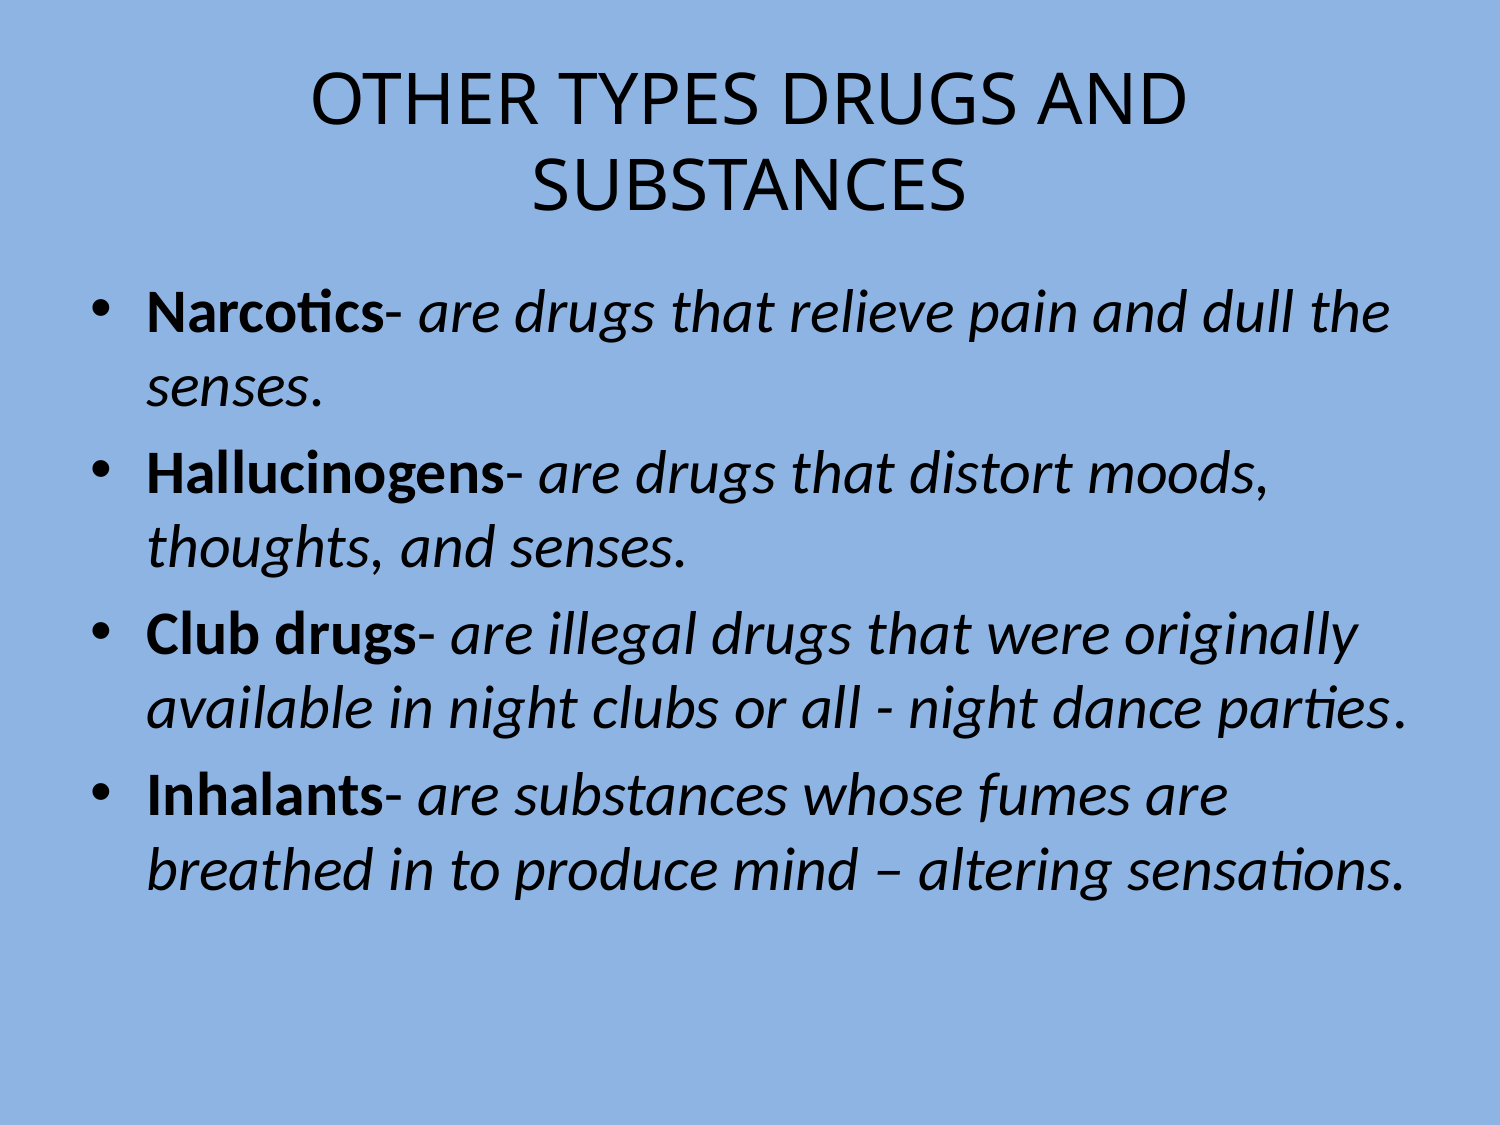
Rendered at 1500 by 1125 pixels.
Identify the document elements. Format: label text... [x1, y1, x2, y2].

list Narcotics- are drugs that relieve pain and dull the senses. Hallucinogens- are drugs that distort moods, thoughts, and senses. Club drugs- are illegal drugs that were originally available in night clubs or all - night dance parties. Inhalants- are substances whose fumes are breathed in to produce mind – altering sensations. [75, 262, 1425, 1005]
title OTHER TYPES DRUGS AND SUBSTANCES [75, 45, 1425, 233]
